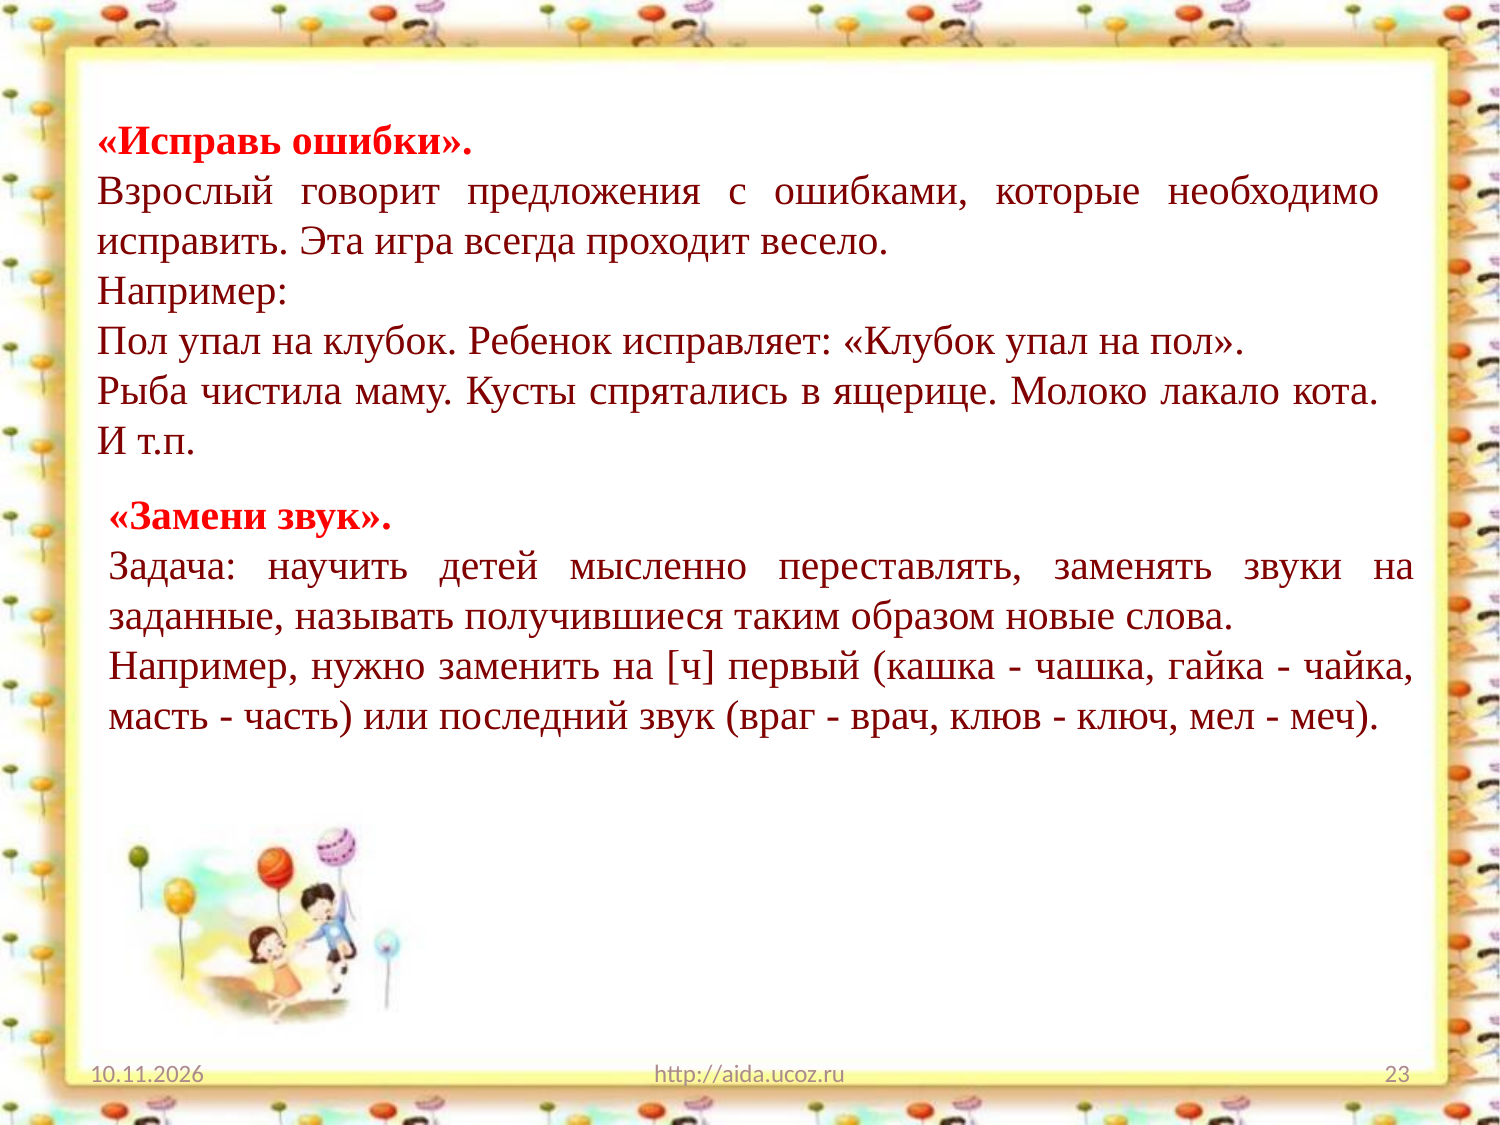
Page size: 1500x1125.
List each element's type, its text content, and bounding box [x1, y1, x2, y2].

text_box «Замени звук». Задача: научить детей мысленно переставлять, заменять звуки на заданные, называть получившиеся таким образом новые слова. Например, нужно заменить на [ч] первый (кашка - чашка, гайка - чайка, масть - часть) или последний звук (враг - врач, клюв - ключ, мел - меч). [93, 480, 1430, 846]
footer http://aida.ucoz.ru [512, 1042, 988, 1103]
text_box «Исправь ошибки». Взрослый говорит предложения с ошибками, которые необходимо исправить. Эта игра всегда проходит весело. Например: Пол упал на клубок. Ребенок исправляет: «Клубок упал на пол». Рыба чистила маму. Кусты спрятались в ящерице. Молоко лакало кота. И т.п. [82, 105, 1395, 471]
picture [0, 0, 1500, 1125]
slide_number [75, 1042, 425, 1103]
slide_number 23 [1074, 1042, 1425, 1103]
